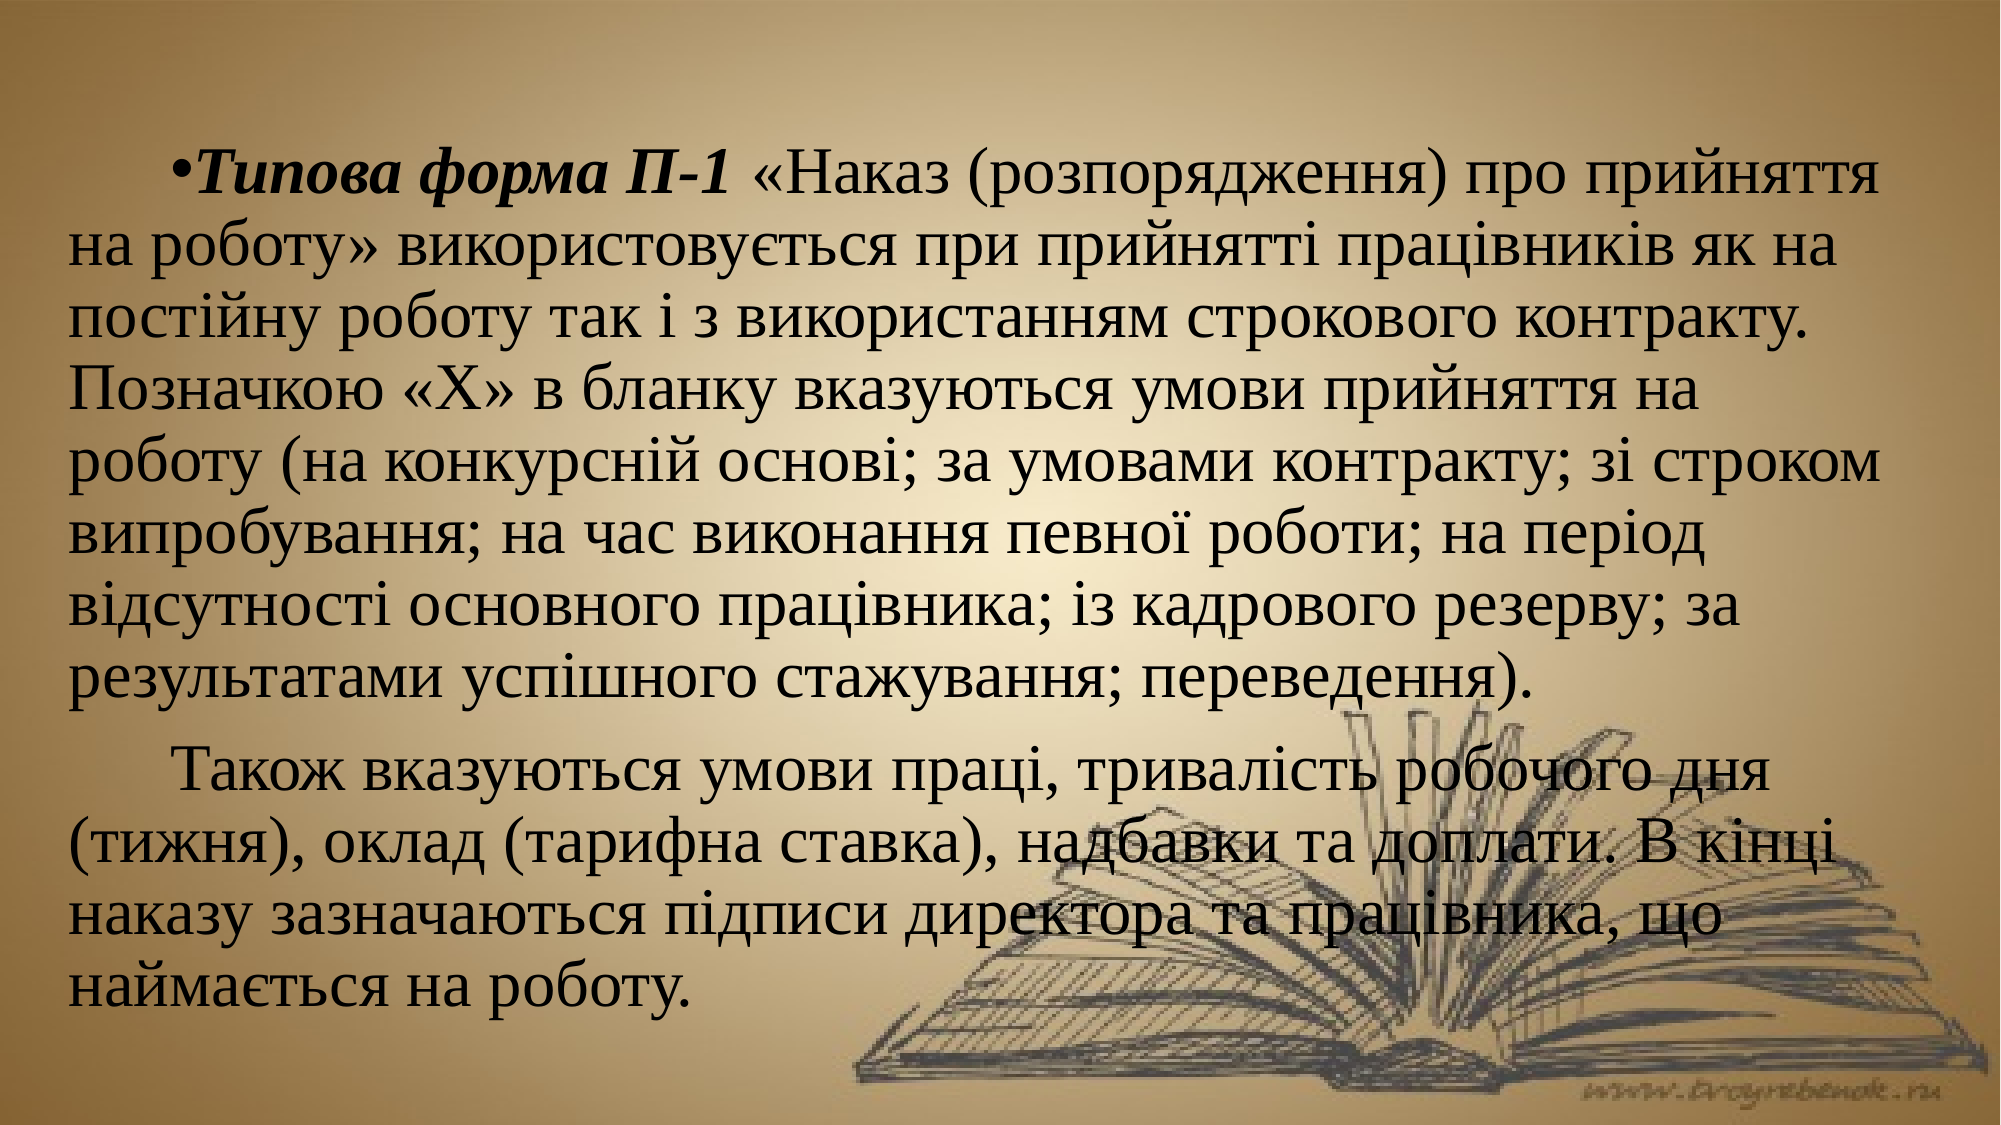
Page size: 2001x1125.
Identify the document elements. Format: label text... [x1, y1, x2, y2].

list Типова форма П-1 «Наказ (розпорядження) про прийняття на роботу» використовується при прийнятті працівників як на постійну роботу так і з використанням строкового контракту. Позначкою «Х» в бланку вказуються умови прийняття на роботу (на конкурсній основі; за умовами контракту; зі строком випробування; на час виконання певної роботи; на період відсутності основного працівника; із кадрового резерву; за результатами успішного стажування; переведення). Також вказуються умови праці, тривалість робочого дня (тижня), оклад (тарифна ставка), надбавки та доплати. В кінці наказу зазначаються підписи директора та працівника, що наймається на роботу. [53, 37, 1929, 1080]
picture [0, 0, 2001, 1125]
